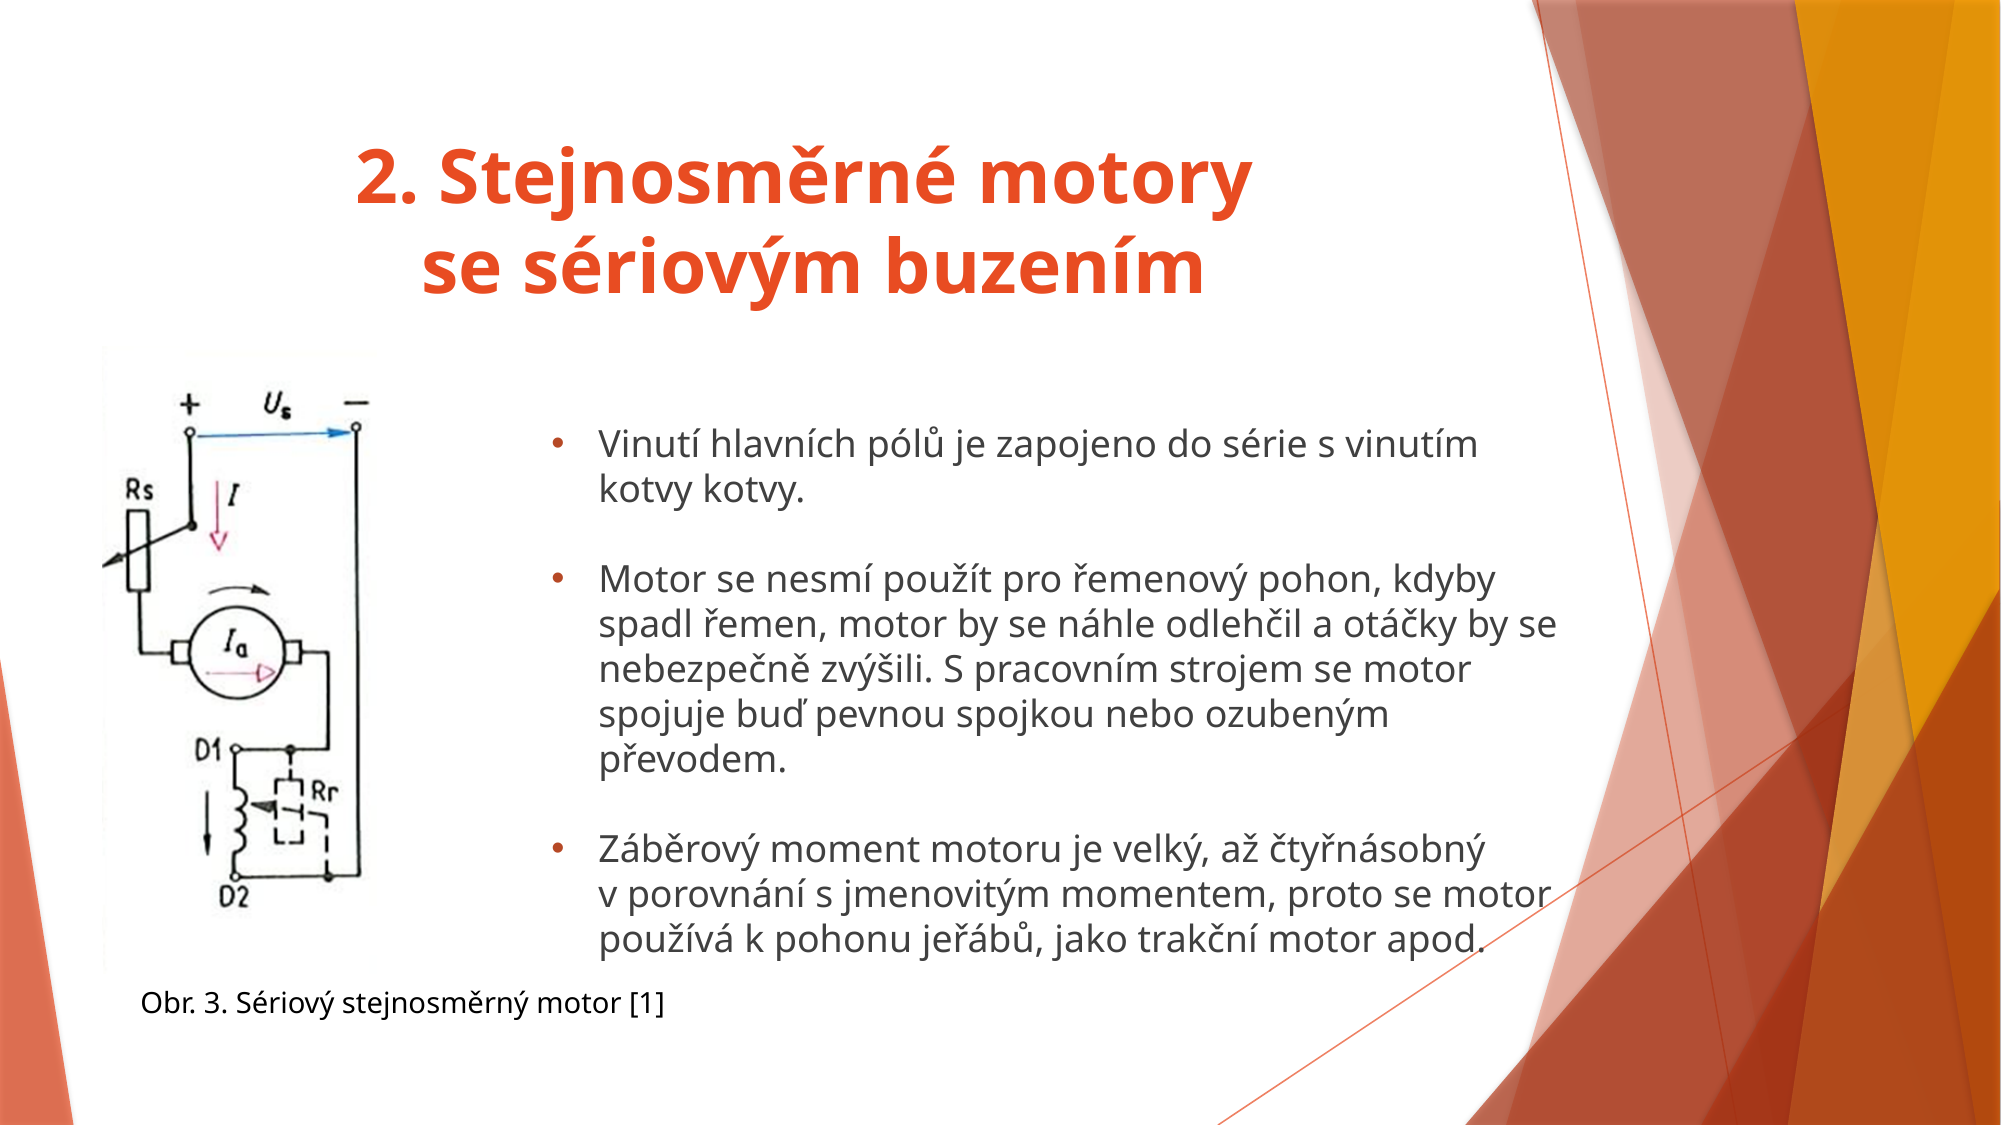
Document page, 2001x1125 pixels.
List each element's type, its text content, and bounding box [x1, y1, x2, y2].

text_box Obr. 3. Sériový stejnosměrný motor [1] [125, 976, 680, 1027]
text_box Vinutí hlavních pólů je zapojeno do série s vinutím kotvy kotvy. Motor se nesmí použít pro řemenový pohon, kdyby spadl řemen, motor by se náhle odlehčil a otáčky by se nebezpečně zvýšili. S pracovním strojem se motor spojuje buď pevnou spojkou nebo ozubeným převodem. Záběrový moment motoru je velký, až čtyřnásobný v porovnání s jmenovitým momentem, proto se motor používá k pohonu jeřábů, jako trakční motor apod. [536, 412, 1585, 1125]
picture [101, 346, 377, 975]
text_box 2. Stejnosměrné motory se sériovým buzením [87, 121, 1542, 317]
